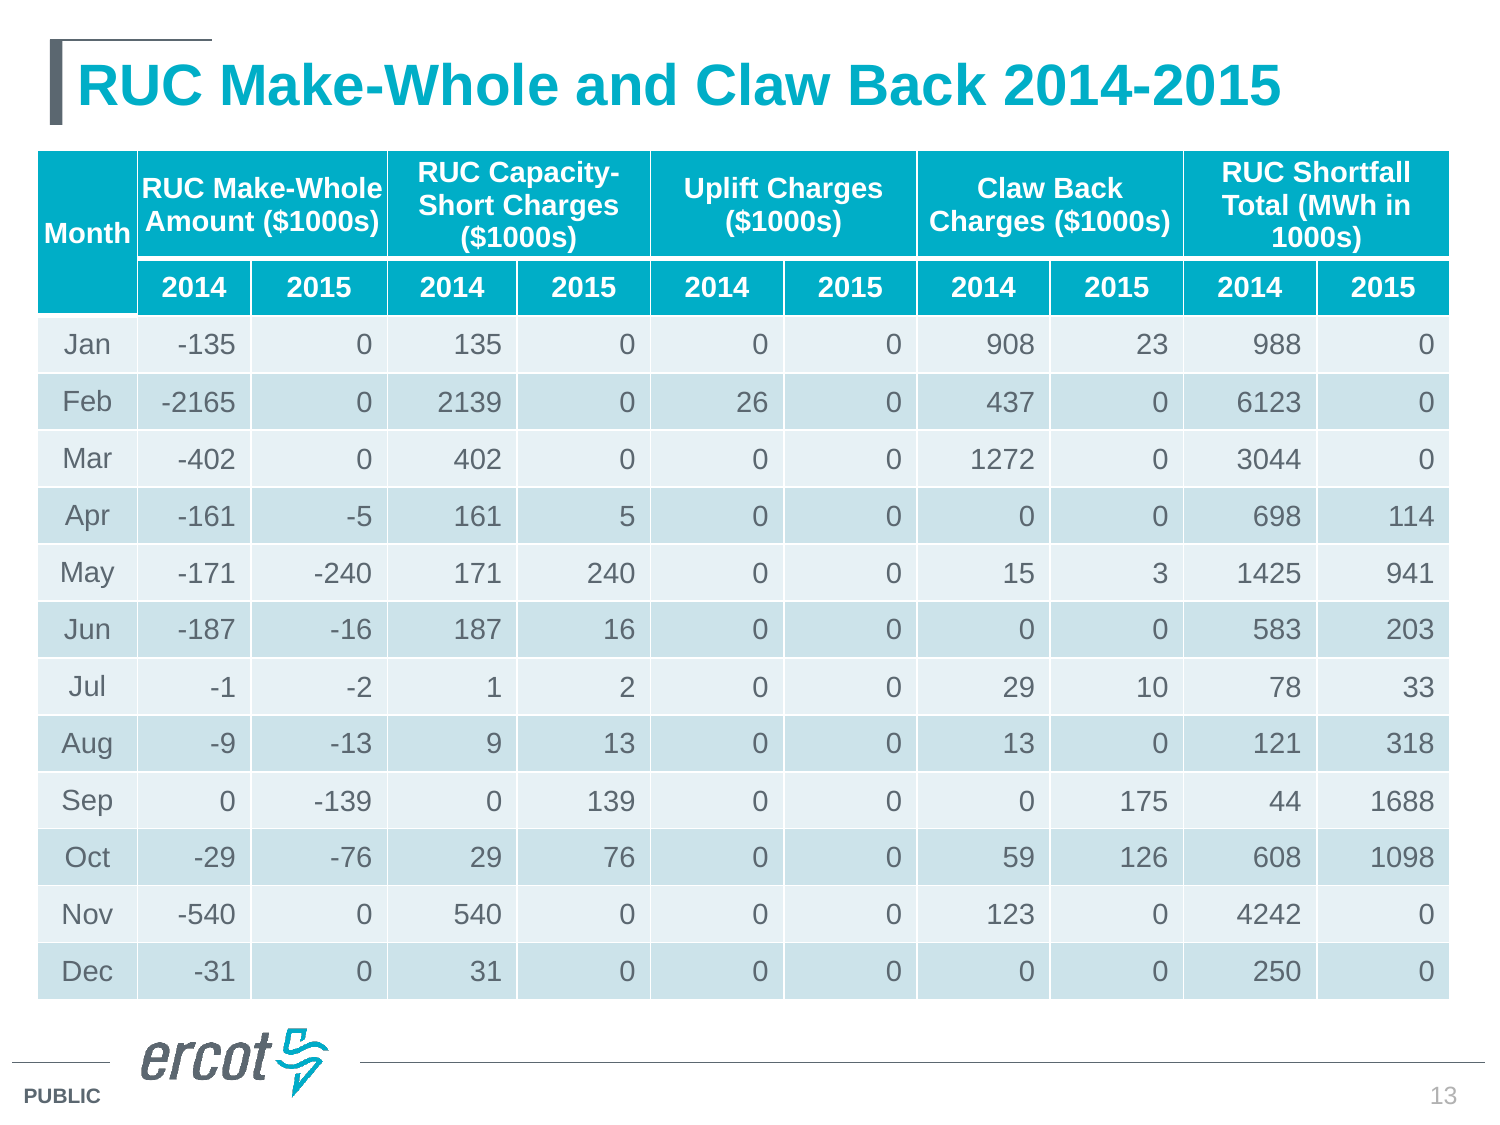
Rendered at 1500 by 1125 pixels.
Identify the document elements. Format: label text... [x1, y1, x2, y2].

table_cell 318 [1318, 716, 1449, 771]
table_cell 0 [651, 659, 783, 714]
table_cell 0 [918, 488, 1049, 543]
table_header RUC Capacity-Short Charges ($1000s) [388, 151, 650, 256]
table_cell 0 [785, 431, 916, 486]
table_cell -135 [138, 317, 250, 372]
table_header Month [38, 151, 137, 313]
table_cell 0 [918, 943, 1049, 999]
title RUC Make-Whole and Claw Back 2014-2015 [62, 39, 1450, 125]
table_cell 126 [1051, 829, 1183, 885]
table_cell 76 [518, 829, 650, 885]
table_cell 2014 [388, 261, 516, 315]
table_cell 0 [785, 943, 916, 999]
table_cell 2014 [651, 261, 783, 315]
table_cell 0 [785, 773, 916, 828]
table_cell 0 [252, 943, 387, 999]
table_cell 1098 [1318, 829, 1449, 885]
table_cell 78 [1184, 659, 1316, 714]
table_cell 187 [388, 602, 516, 657]
table_cell 44 [1184, 773, 1316, 828]
table_cell -76 [252, 829, 387, 885]
table_cell 0 [1051, 488, 1183, 543]
table_cell -5 [252, 488, 387, 543]
table_cell 0 [918, 773, 1049, 828]
table_cell -9 [138, 716, 250, 771]
table_cell 0 [518, 317, 650, 372]
table_cell 908 [918, 317, 1049, 372]
table_cell 0 [785, 659, 916, 714]
table_cell 0 [785, 602, 916, 657]
table_cell 0 [518, 943, 650, 999]
table_cell 121 [1184, 716, 1316, 771]
table_cell 1 [388, 659, 516, 714]
table_cell 161 [388, 488, 516, 543]
table_cell 0 [1051, 602, 1183, 657]
table_cell 29 [388, 829, 516, 885]
table_header RUC Make-Whole Amount ($1000s) [138, 151, 387, 256]
table_cell 26 [651, 374, 783, 429]
table_cell 1425 [1184, 545, 1316, 600]
table_cell Jul [38, 659, 137, 714]
table_cell 0 [651, 829, 783, 885]
table_cell 0 [1318, 943, 1449, 999]
table_cell 13 [518, 716, 650, 771]
table_cell 250 [1184, 943, 1316, 999]
picture [137, 1024, 332, 1100]
table_cell -171 [138, 545, 250, 600]
table_header RUC Shortfall Total (MWh in 1000s) [1184, 151, 1449, 256]
table_cell 4242 [1184, 886, 1316, 942]
table_cell 3044 [1184, 431, 1316, 486]
table_cell 0 [1051, 716, 1183, 771]
table_cell 0 [1051, 886, 1183, 942]
table_cell 1688 [1318, 773, 1449, 828]
table_cell 608 [1184, 829, 1316, 885]
table_cell 123 [918, 886, 1049, 942]
table_cell 171 [388, 545, 516, 600]
table_cell Nov [38, 886, 137, 942]
table_cell -540 [138, 886, 250, 942]
table_cell May [38, 545, 137, 600]
table_cell 203 [1318, 602, 1449, 657]
table_cell 23 [1051, 317, 1183, 372]
table_cell 0 [388, 773, 516, 828]
table_cell 0 [1318, 374, 1449, 429]
table_cell -31 [138, 943, 250, 999]
table_cell 13 [918, 716, 1049, 771]
table_cell 0 [785, 886, 916, 942]
table_cell 0 [1318, 886, 1449, 942]
table_cell Jun [38, 602, 137, 657]
table_cell 135 [388, 317, 516, 372]
table_cell 0 [518, 374, 650, 429]
table_cell 0 [785, 317, 916, 372]
table_cell 0 [518, 431, 650, 486]
table_cell 15 [918, 545, 1049, 600]
table_cell 988 [1184, 317, 1316, 372]
table_cell 0 [785, 545, 916, 600]
table_cell Oct [38, 829, 137, 885]
table_cell 0 [252, 374, 387, 429]
table_cell Aug [38, 716, 137, 771]
table_cell 0 [252, 431, 387, 486]
table_cell 2014 [138, 261, 250, 315]
table_cell 0 [518, 886, 650, 942]
table_cell Apr [38, 488, 137, 543]
slide_number 13 [1400, 1076, 1488, 1113]
table_cell 540 [388, 886, 516, 942]
table_cell 0 [1051, 943, 1183, 999]
table_cell 16 [518, 602, 650, 657]
table_cell 175 [1051, 773, 1183, 828]
table_cell 437 [918, 374, 1049, 429]
table_cell Jan [38, 318, 137, 372]
table_cell -240 [252, 545, 387, 600]
table_cell 5 [518, 488, 650, 543]
table_cell 0 [651, 431, 783, 486]
table_cell 2015 [1318, 261, 1449, 315]
table_cell 0 [785, 374, 916, 429]
table_cell 2015 [1051, 261, 1183, 315]
table_cell 0 [1318, 431, 1449, 486]
table_cell 0 [651, 488, 783, 543]
table_cell 0 [1051, 374, 1183, 429]
table_cell -187 [138, 602, 250, 657]
table_cell 698 [1184, 488, 1316, 543]
table_cell 2015 [252, 261, 387, 315]
table_cell 0 [138, 773, 250, 828]
table_cell Dec [38, 943, 137, 999]
table_cell 0 [651, 317, 783, 372]
table_header Uplift Charges ($1000s) [651, 151, 916, 256]
table_cell 0 [1051, 431, 1183, 486]
table_cell 139 [518, 773, 650, 828]
table_cell 0 [1318, 317, 1449, 372]
table_cell 0 [785, 829, 916, 885]
table_cell -13 [252, 716, 387, 771]
table_cell 240 [518, 545, 650, 600]
table_cell 10 [1051, 659, 1183, 714]
table_cell 2015 [785, 261, 916, 315]
table_cell 3 [1051, 545, 1183, 600]
table_cell 9 [388, 716, 516, 771]
table_cell -2 [252, 659, 387, 714]
table_cell 114 [1318, 488, 1449, 543]
table_cell 0 [651, 943, 783, 999]
table_cell -161 [138, 488, 250, 543]
table_cell 59 [918, 829, 1049, 885]
table_cell Sep [38, 773, 137, 828]
table_cell 0 [651, 602, 783, 657]
table_cell 6123 [1184, 374, 1316, 429]
table_cell -139 [252, 773, 387, 828]
table_cell 0 [785, 716, 916, 771]
table_cell Feb [38, 374, 137, 429]
table_cell 2 [518, 659, 650, 714]
table_cell 0 [651, 773, 783, 828]
table_cell -16 [252, 602, 387, 657]
table_cell 29 [918, 659, 1049, 714]
table_cell 0 [651, 545, 783, 600]
table_cell 31 [388, 943, 516, 999]
table_cell 1272 [918, 431, 1049, 486]
table_cell 941 [1318, 545, 1449, 600]
table_cell 2015 [518, 261, 650, 315]
table_cell -402 [138, 431, 250, 486]
table_cell 2014 [918, 261, 1049, 315]
table_cell 0 [651, 716, 783, 771]
table_cell 2014 [1184, 261, 1316, 315]
table_cell 402 [388, 431, 516, 486]
table_cell 0 [918, 602, 1049, 657]
table_cell 0 [785, 488, 916, 543]
table_cell -2165 [138, 374, 250, 429]
table_cell -1 [138, 659, 250, 714]
table_header Claw Back Charges ($1000s) [918, 151, 1183, 256]
table_cell 0 [252, 886, 387, 942]
table_cell Mar [38, 431, 137, 486]
table_cell 0 [651, 886, 783, 942]
table_cell 33 [1318, 659, 1449, 714]
table_cell 2139 [388, 374, 516, 429]
table_cell -29 [138, 829, 250, 885]
table_cell 0 [252, 317, 387, 372]
table_cell 583 [1184, 602, 1316, 657]
